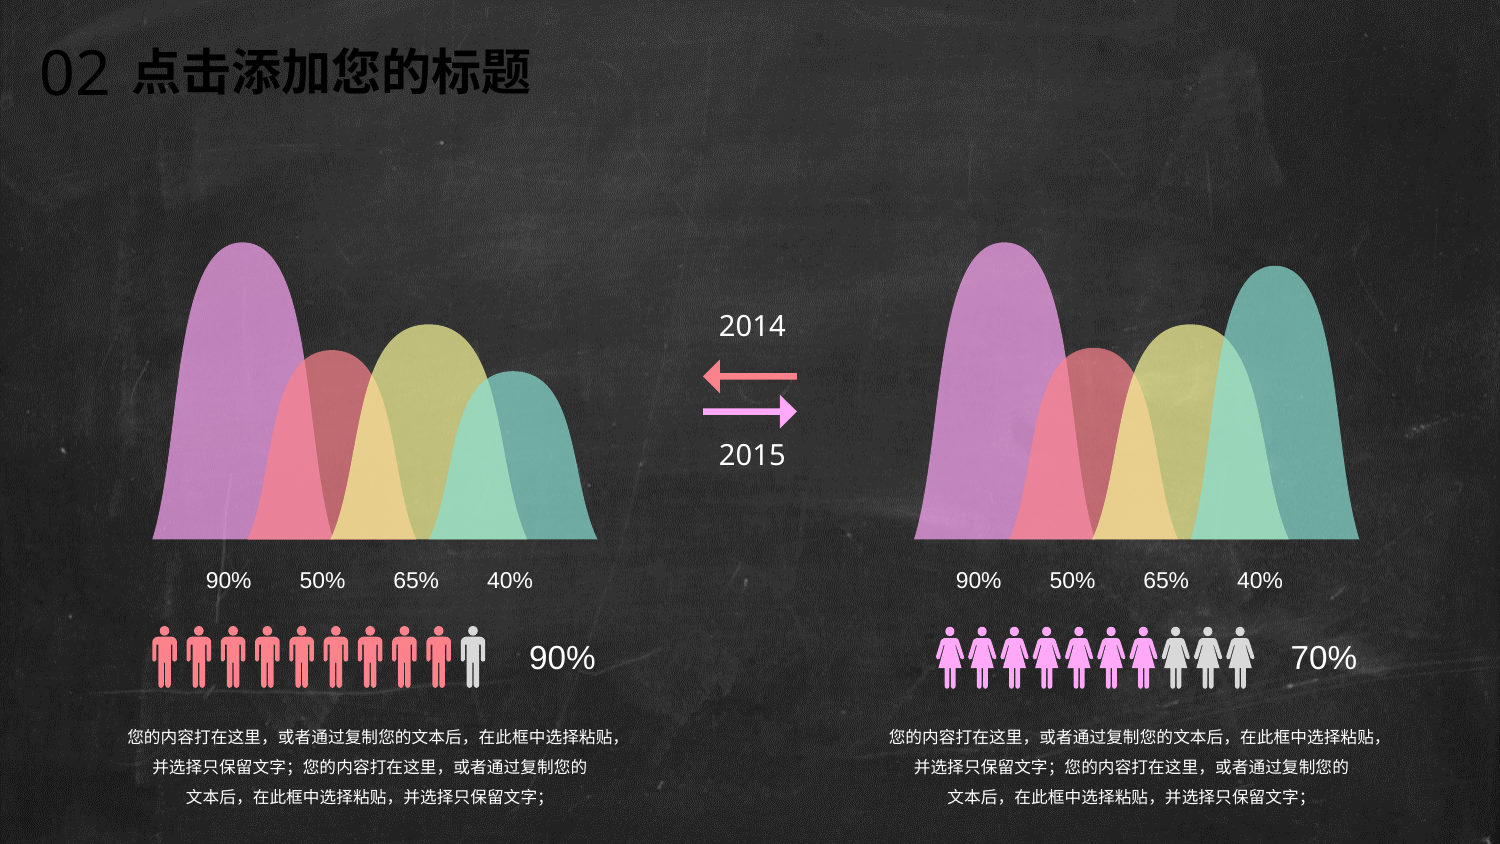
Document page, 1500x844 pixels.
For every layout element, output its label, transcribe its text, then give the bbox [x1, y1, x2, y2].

text_box 70% [1275, 629, 1373, 684]
text_box 2014 [704, 299, 801, 350]
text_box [152, 242, 598, 602]
text_box 点击添加您的标题 [128, 33, 597, 108]
text_box 您的内容打在这里，或者通过复制您的文本后，在此框中选择粘贴，并选择只保留文字；您的内容打在这里，或者通过复制您的 文本后，在此框中选择粘贴，并选择只保留文字； [867, 709, 1396, 815]
text_box 您的内容打在这里，或者通过复制您的文本后，在此框中选择粘贴，并选择只保留文字；您的内容打在这里，或者通过复制您的 文本后，在此框中选择粘贴，并选择只保留文字； [106, 709, 634, 815]
text_box 02 [23, 25, 128, 116]
picture [0, 0, 1500, 844]
text_box 90% [514, 629, 611, 684]
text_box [914, 242, 1360, 602]
text_box 2015 [704, 428, 801, 479]
text_box [701, 357, 798, 396]
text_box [935, 626, 1255, 689]
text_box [152, 625, 486, 688]
text_box [702, 392, 799, 428]
